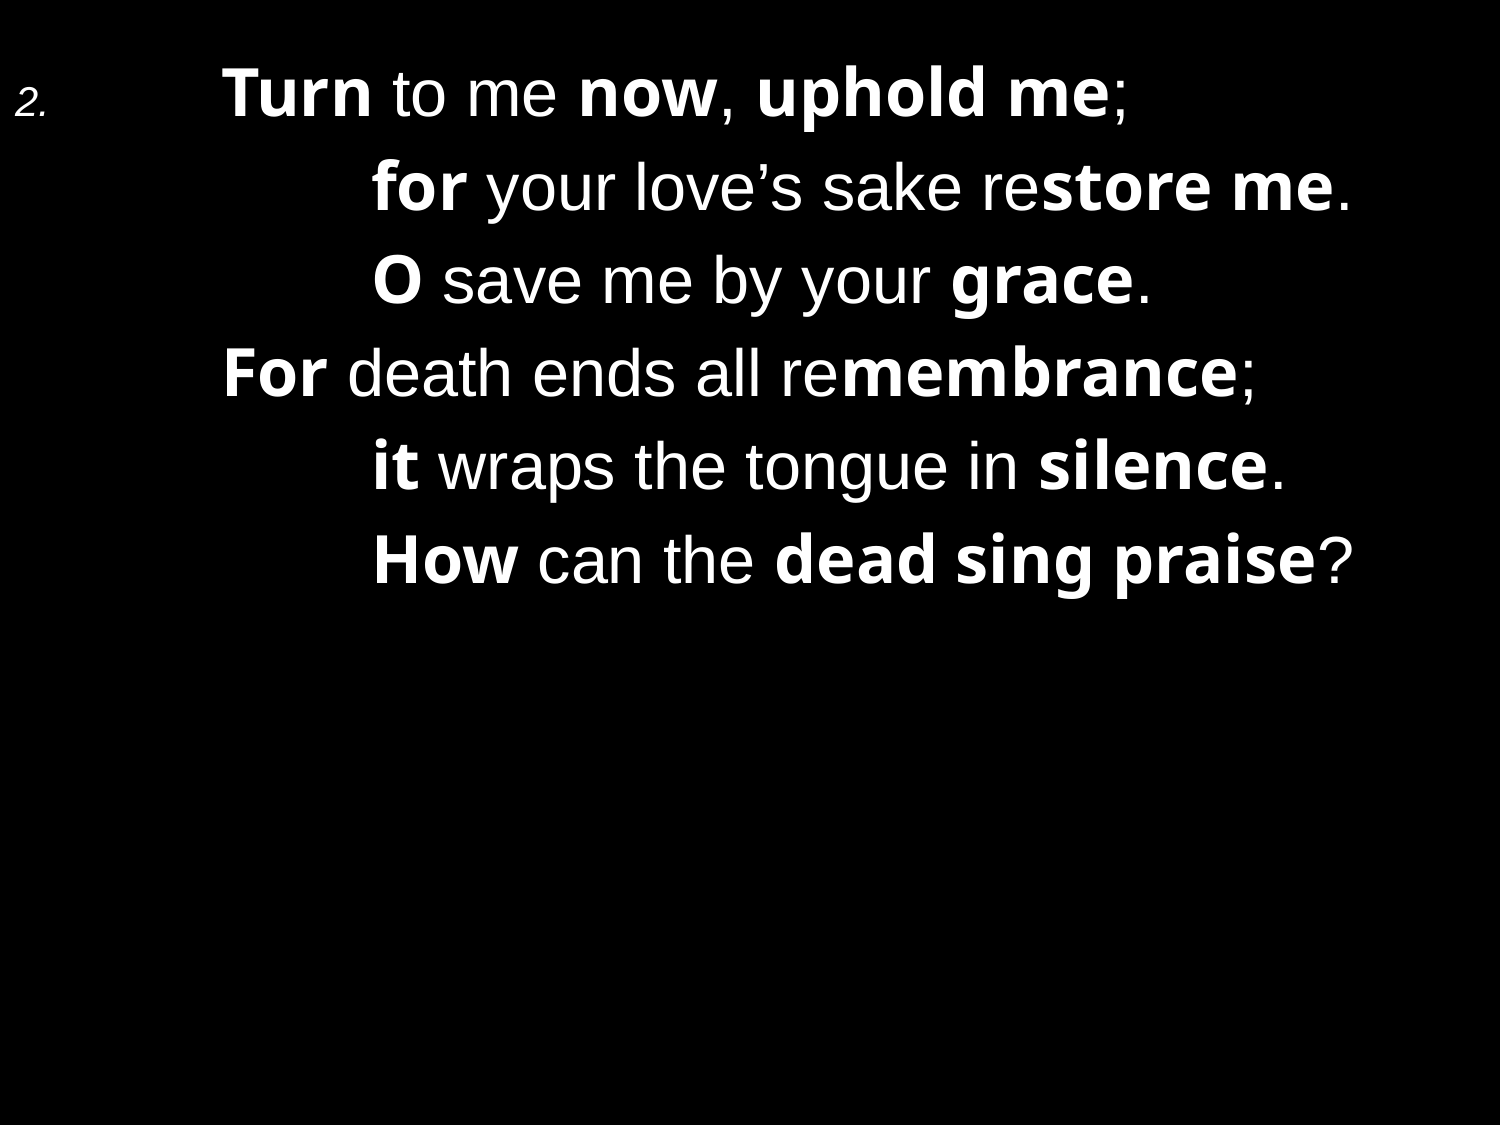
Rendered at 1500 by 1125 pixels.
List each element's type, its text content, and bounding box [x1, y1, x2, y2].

list 2. Turn to me now, uphold me; for your love’s sake restore me. O save me by your grace. For death ends all remembrance; it wraps the tongue in silence. How can the dead sing praise? [0, 42, 1500, 1047]
